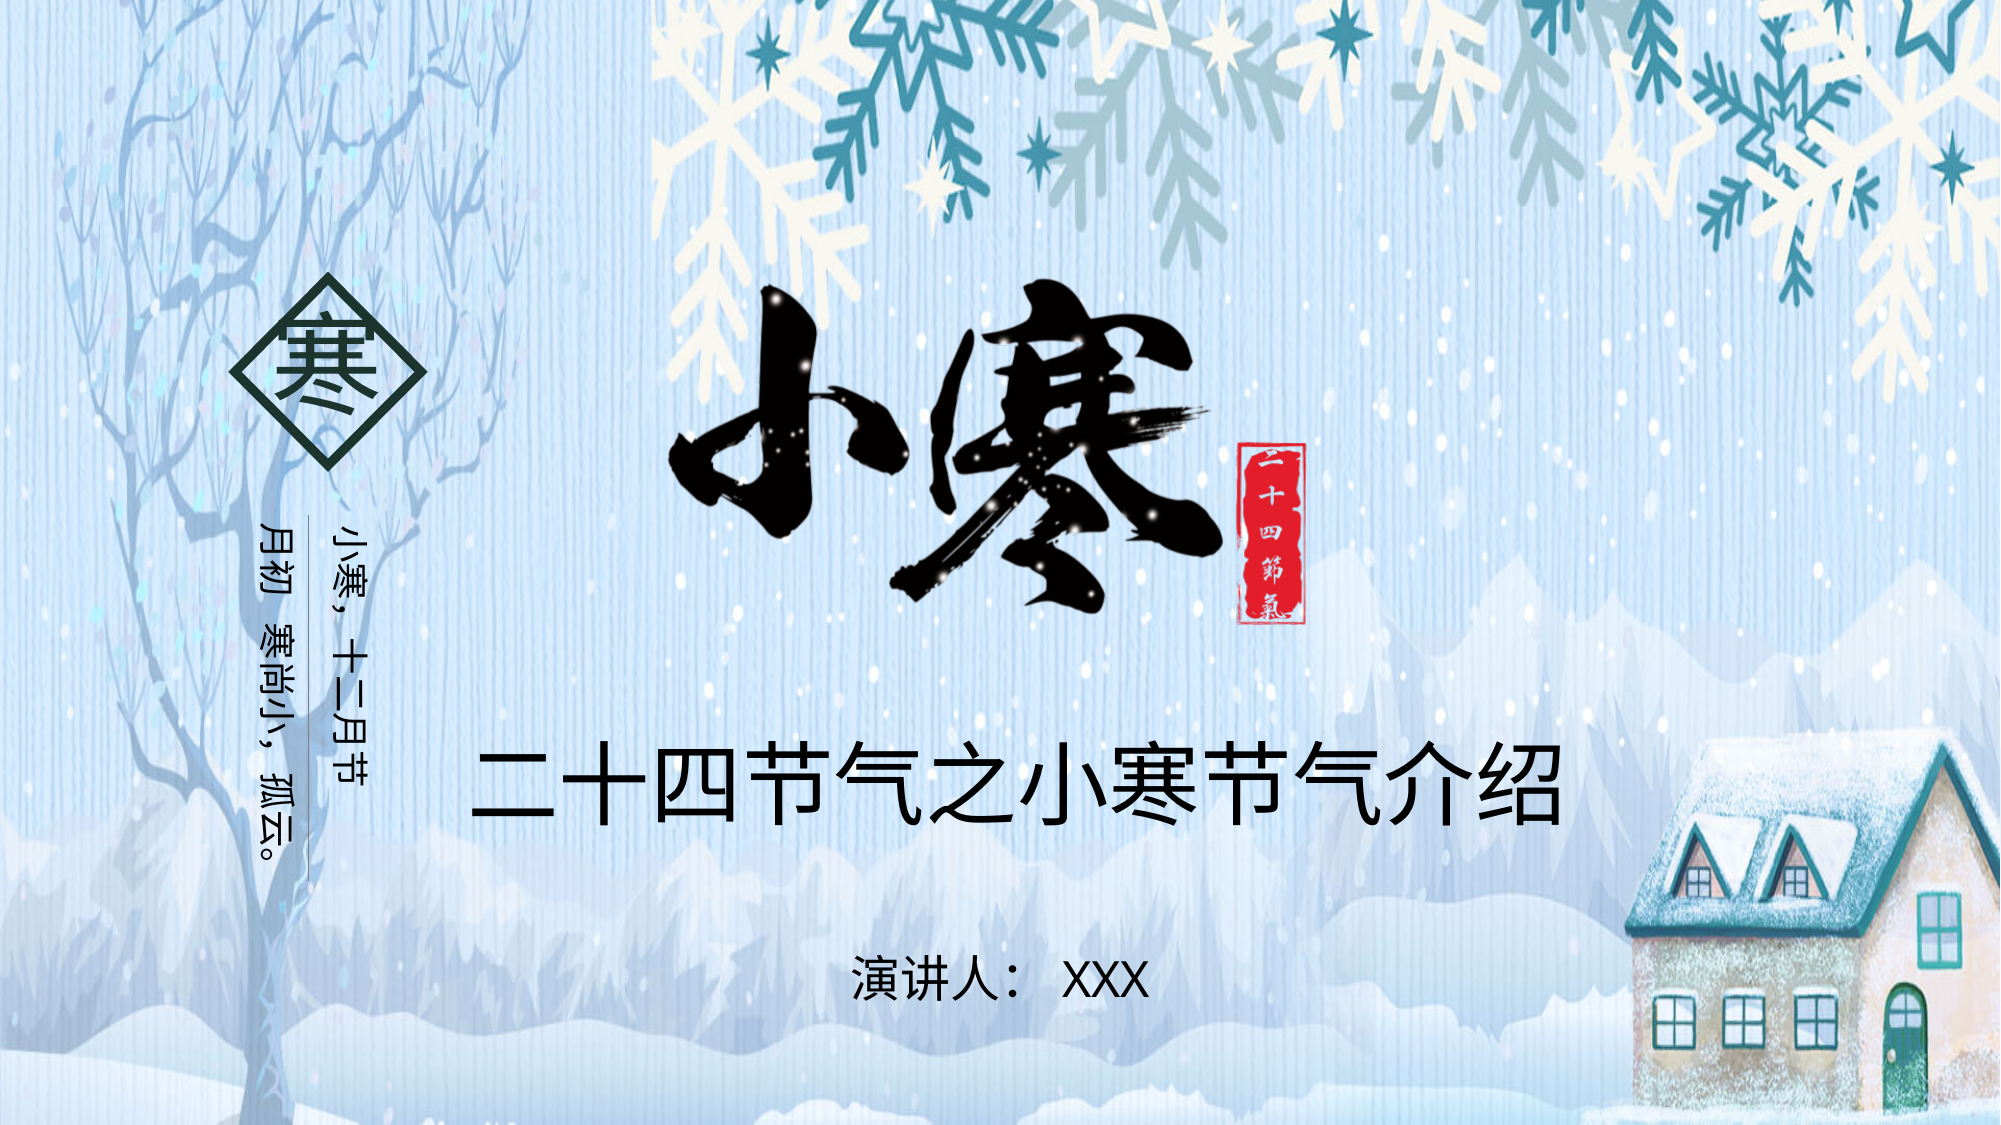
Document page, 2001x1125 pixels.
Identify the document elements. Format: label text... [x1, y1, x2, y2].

picture [0, 0, 2001, 1125]
text_box 二十四节气之小寒节气介绍 [422, 719, 1626, 845]
text_box 演讲人：XXX [758, 940, 1242, 1016]
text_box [232, 278, 422, 882]
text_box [480, 196, 1402, 740]
